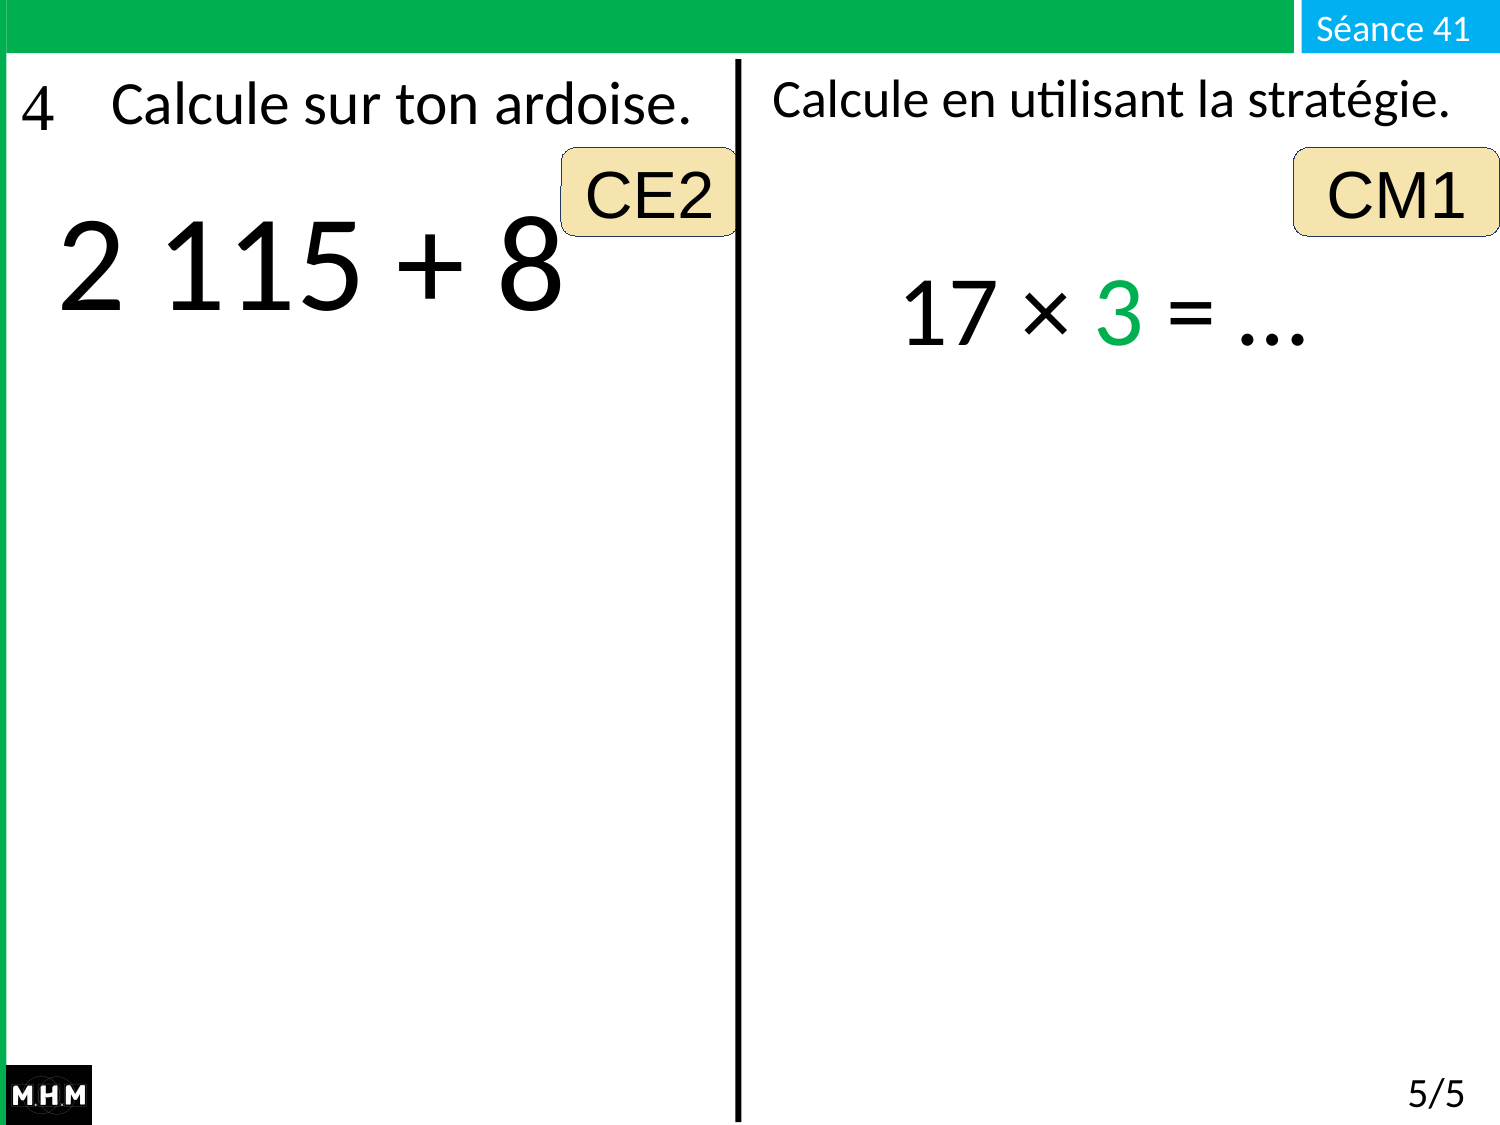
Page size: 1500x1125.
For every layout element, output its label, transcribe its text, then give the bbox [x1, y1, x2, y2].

title Calcule sur ton ardoise. [96, 60, 714, 150]
picture [6, 1065, 92, 1125]
text_box CM1 [1293, 147, 1500, 237]
text_box CE2 [560, 147, 738, 237]
text_box 2 115 + 8 [29, 165, 625, 346]
text_box 17 × 3 = … [817, 238, 1389, 374]
list 5/5 [1373, 1064, 1500, 1125]
text_box Calcule en utilisant la stratégie. [757, 57, 1491, 144]
